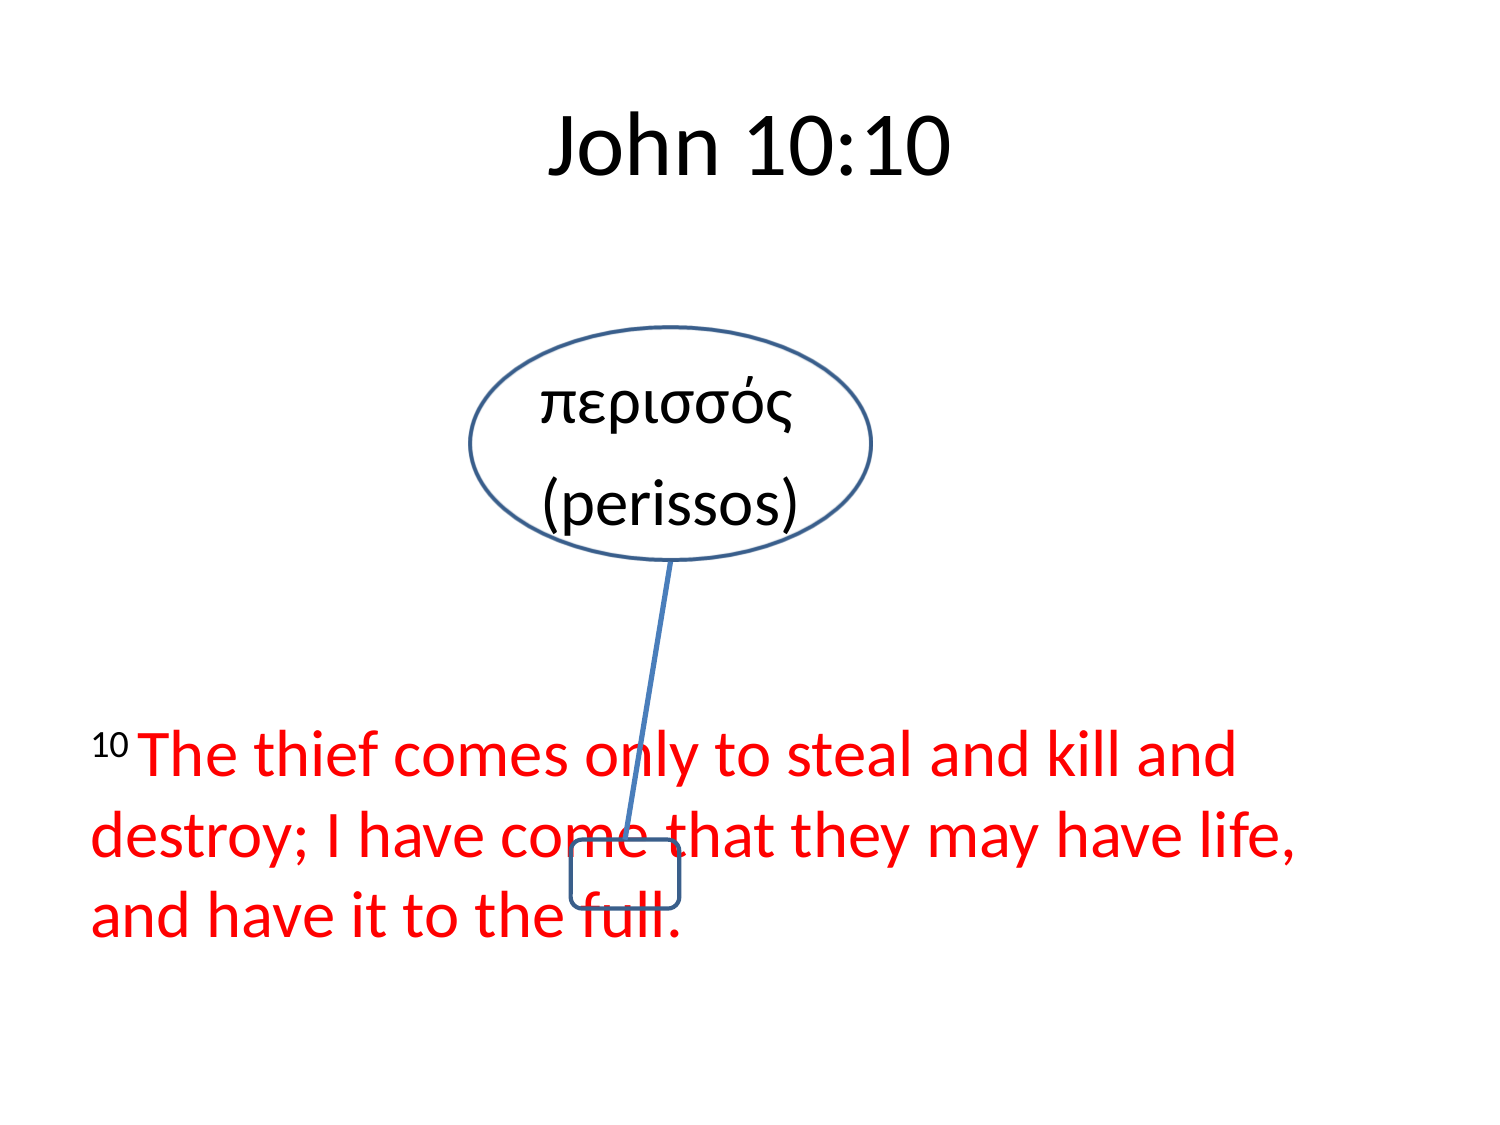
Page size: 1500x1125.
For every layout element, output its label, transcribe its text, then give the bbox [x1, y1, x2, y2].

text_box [624, 561, 671, 840]
list περισσός (perissos) 10 The thief comes only to steal and kill and destroy; I have come that they may have life, and have it to the full. [75, 262, 1425, 1005]
text_box [568, 837, 682, 911]
title John 10:10 [75, 45, 1425, 233]
picture [468, 325, 873, 562]
